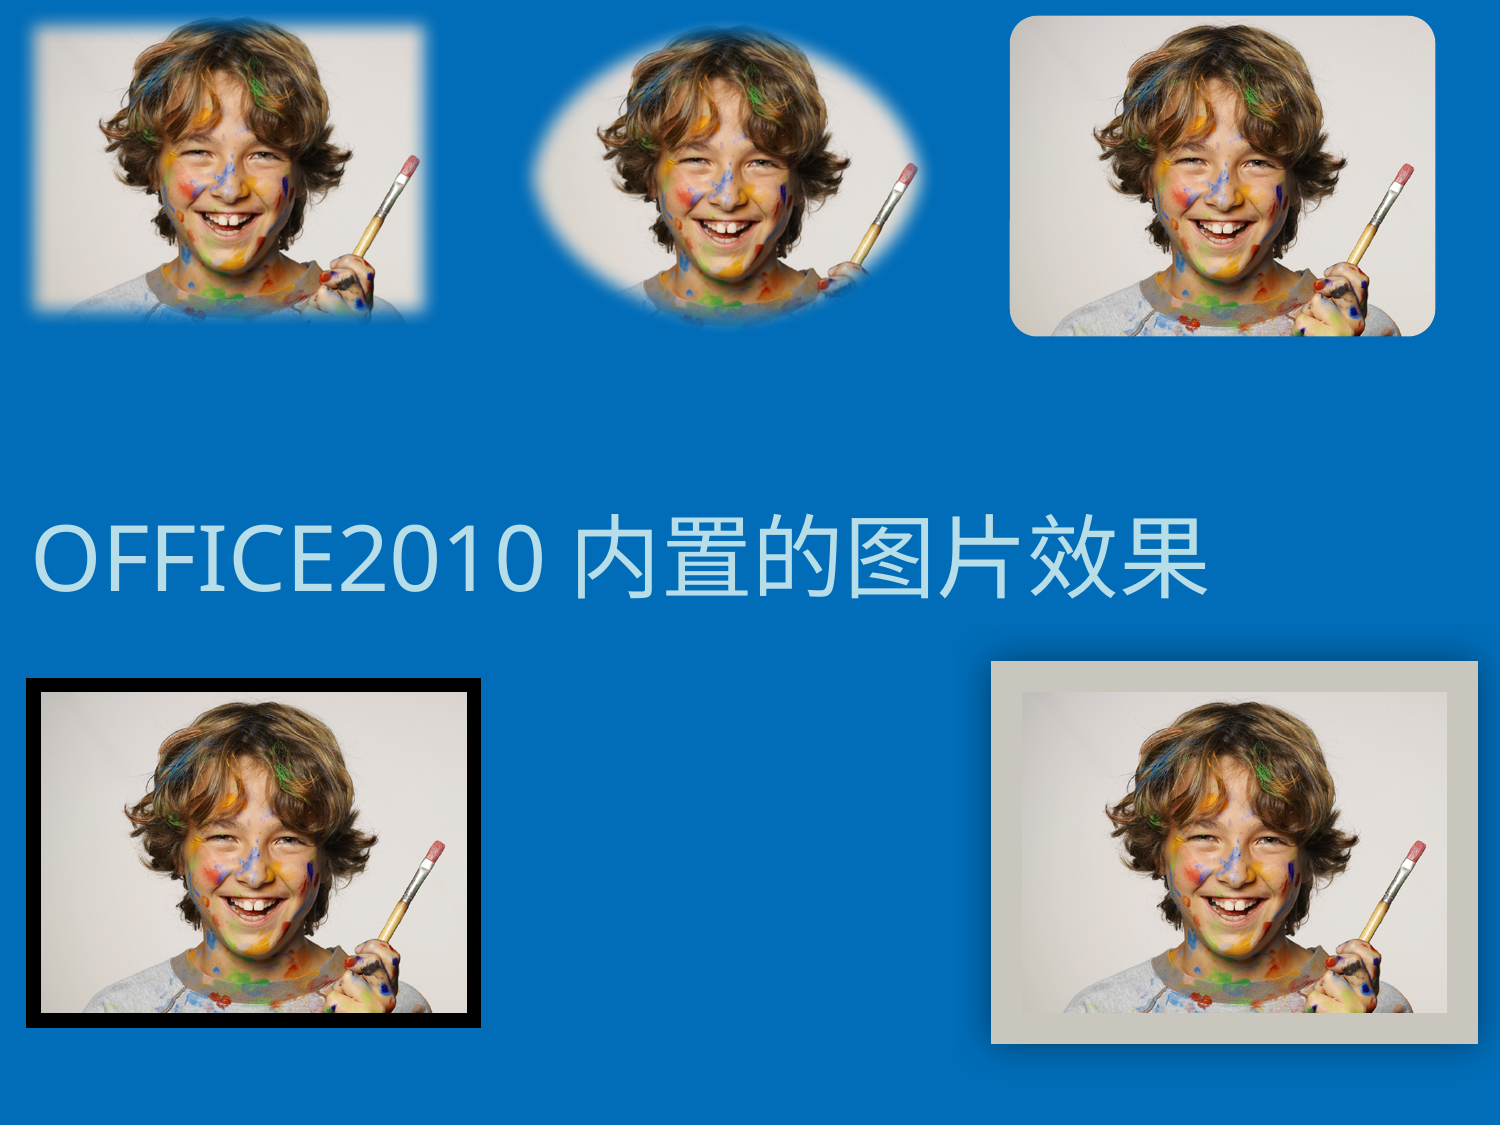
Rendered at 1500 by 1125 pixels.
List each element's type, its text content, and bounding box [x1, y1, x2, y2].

picture [513, 15, 940, 337]
picture [40, 692, 467, 1014]
picture [15, 6, 442, 329]
picture [1009, 15, 1436, 337]
text_box OFFICE2010内置的图片效果 [15, 492, 1493, 617]
picture [1021, 692, 1448, 1014]
